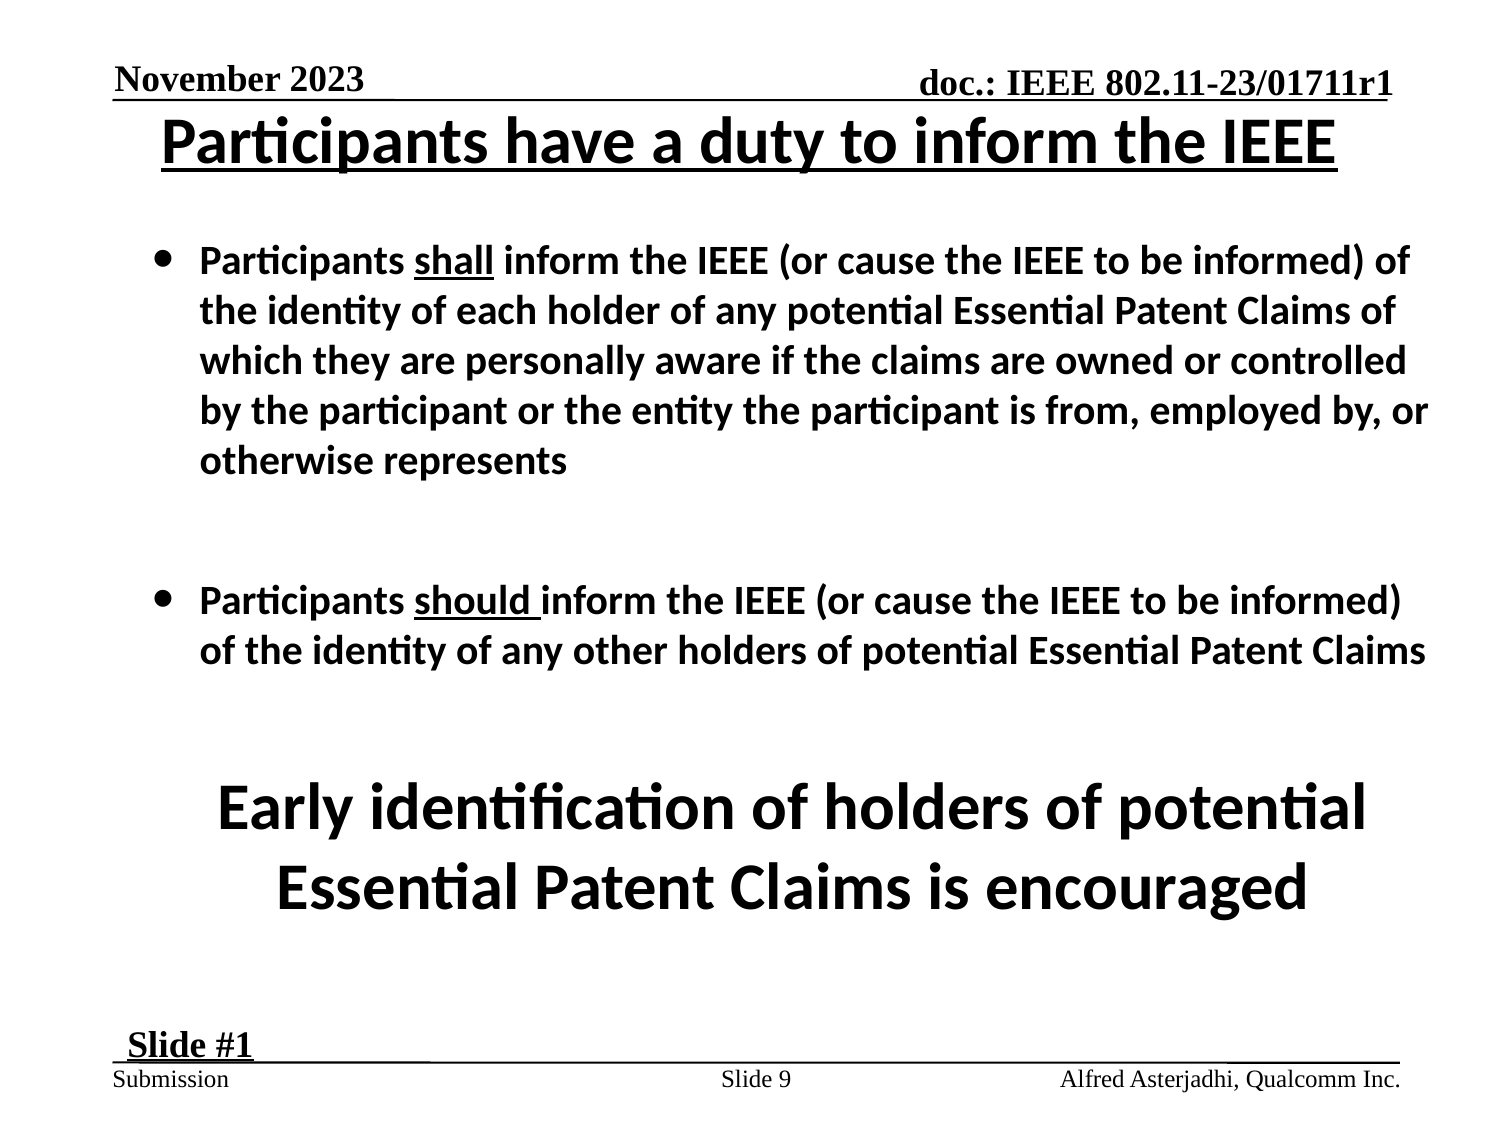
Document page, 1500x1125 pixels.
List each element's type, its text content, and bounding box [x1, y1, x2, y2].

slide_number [114, 54, 493, 100]
list Participants shall inform the IEEE (or cause the IEEE to be informed) of the identity of each holder of any potential Essential Patent Claims of which they are personally aware if the claims are owned or controlled by the participant or the entity the participant is from, employed by, or otherwise represents Participants should inform the IEEE (or cause the IEEE to be informed) of the identity of any other holders of potential Essential Patent Claims Early identification of holders of potential Essential Patent Claims is encouraged [62, 224, 1451, 901]
title Participants have a duty to inform the IEEE [112, 112, 1388, 163]
footer Alfred Asterjadhi, Qualcomm Inc. [878, 1061, 1402, 1093]
text_box Slide #1 [112, 1012, 269, 1073]
slide_number Slide 9 [712, 1061, 800, 1123]
